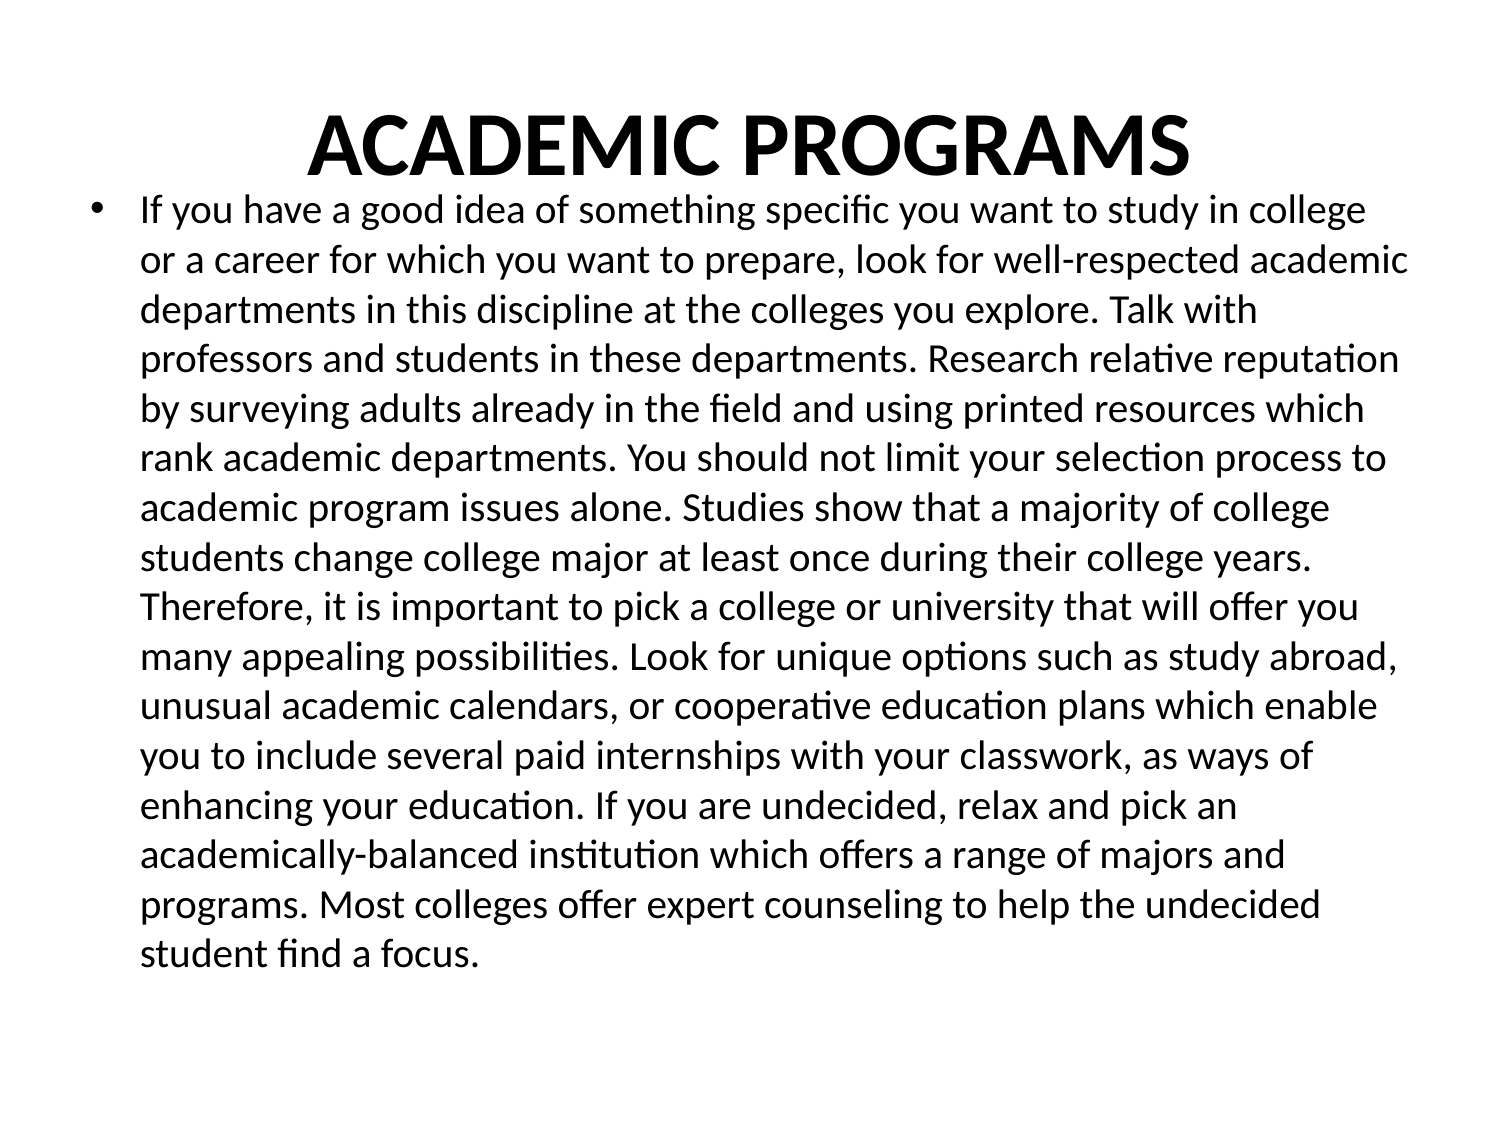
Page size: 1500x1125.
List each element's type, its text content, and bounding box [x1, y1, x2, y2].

title ACADEMIC PROGRAMS [75, 45, 1425, 174]
list If you have a good idea of something specific you want to study in college or a career for which you want to prepare, look for well-respected academic departments in this discipline at the colleges you explore. Talk with professors and students in these departments. Research relative reputation by surveying adults already in the field and using printed resources which rank academic departments. You should not limit your selection process to academic program issues alone. Studies show that a majority of college students change college major at least once during their college years. Therefore, it is important to pick a college or university that will offer you many appealing possibilities. Look for unique options such as study abroad, unusual academic calendars, or cooperative education plans which enable you to include several paid internships with your classwork, as ways of enhancing your education. If you are undecided, relax and pick an academically-balanced institution which offers a range of majors and programs. Most colleges offer expert counseling to help the undecided student find a focus. [75, 174, 1425, 1005]
